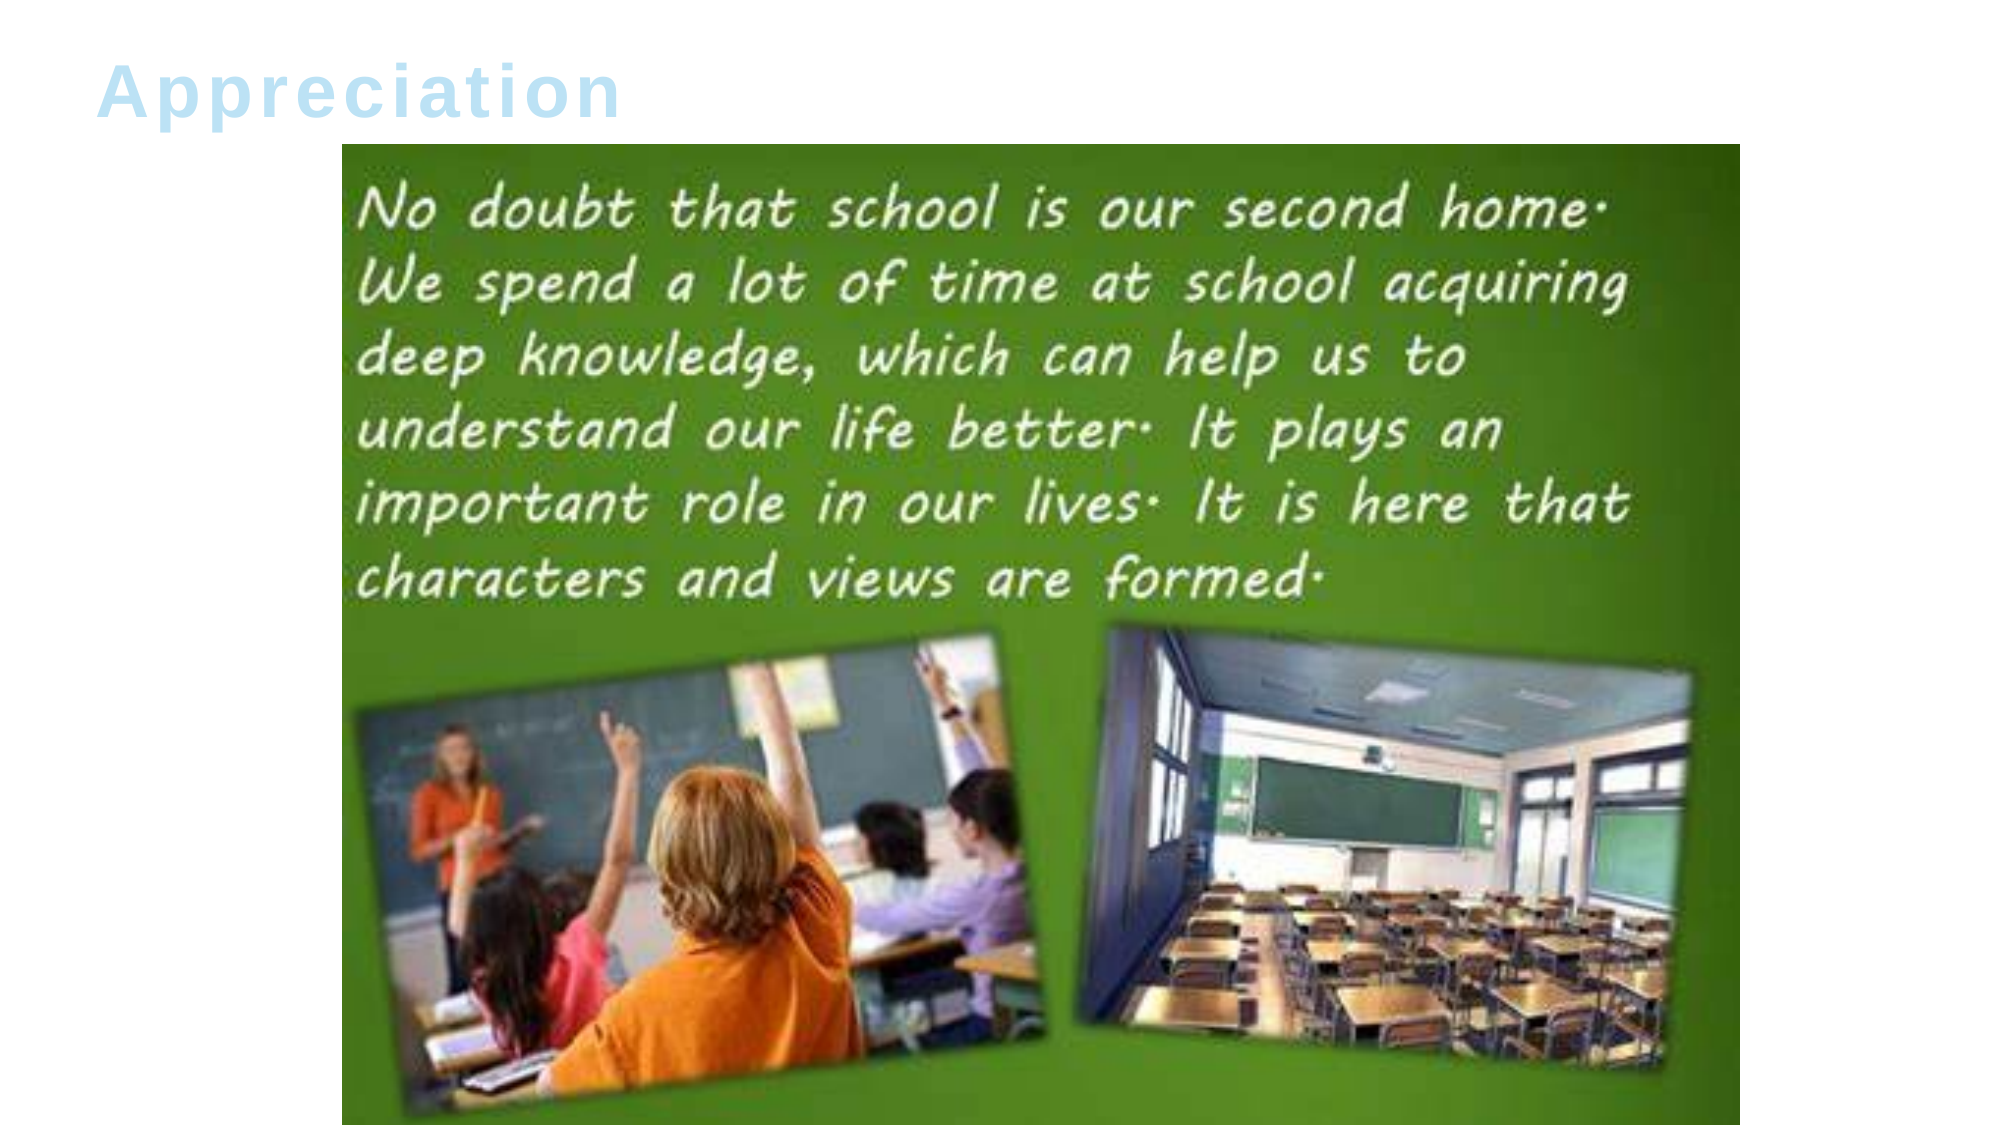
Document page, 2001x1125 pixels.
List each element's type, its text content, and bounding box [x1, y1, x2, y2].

picture [342, 144, 1740, 1125]
title Appreciation [80, 29, 1880, 145]
